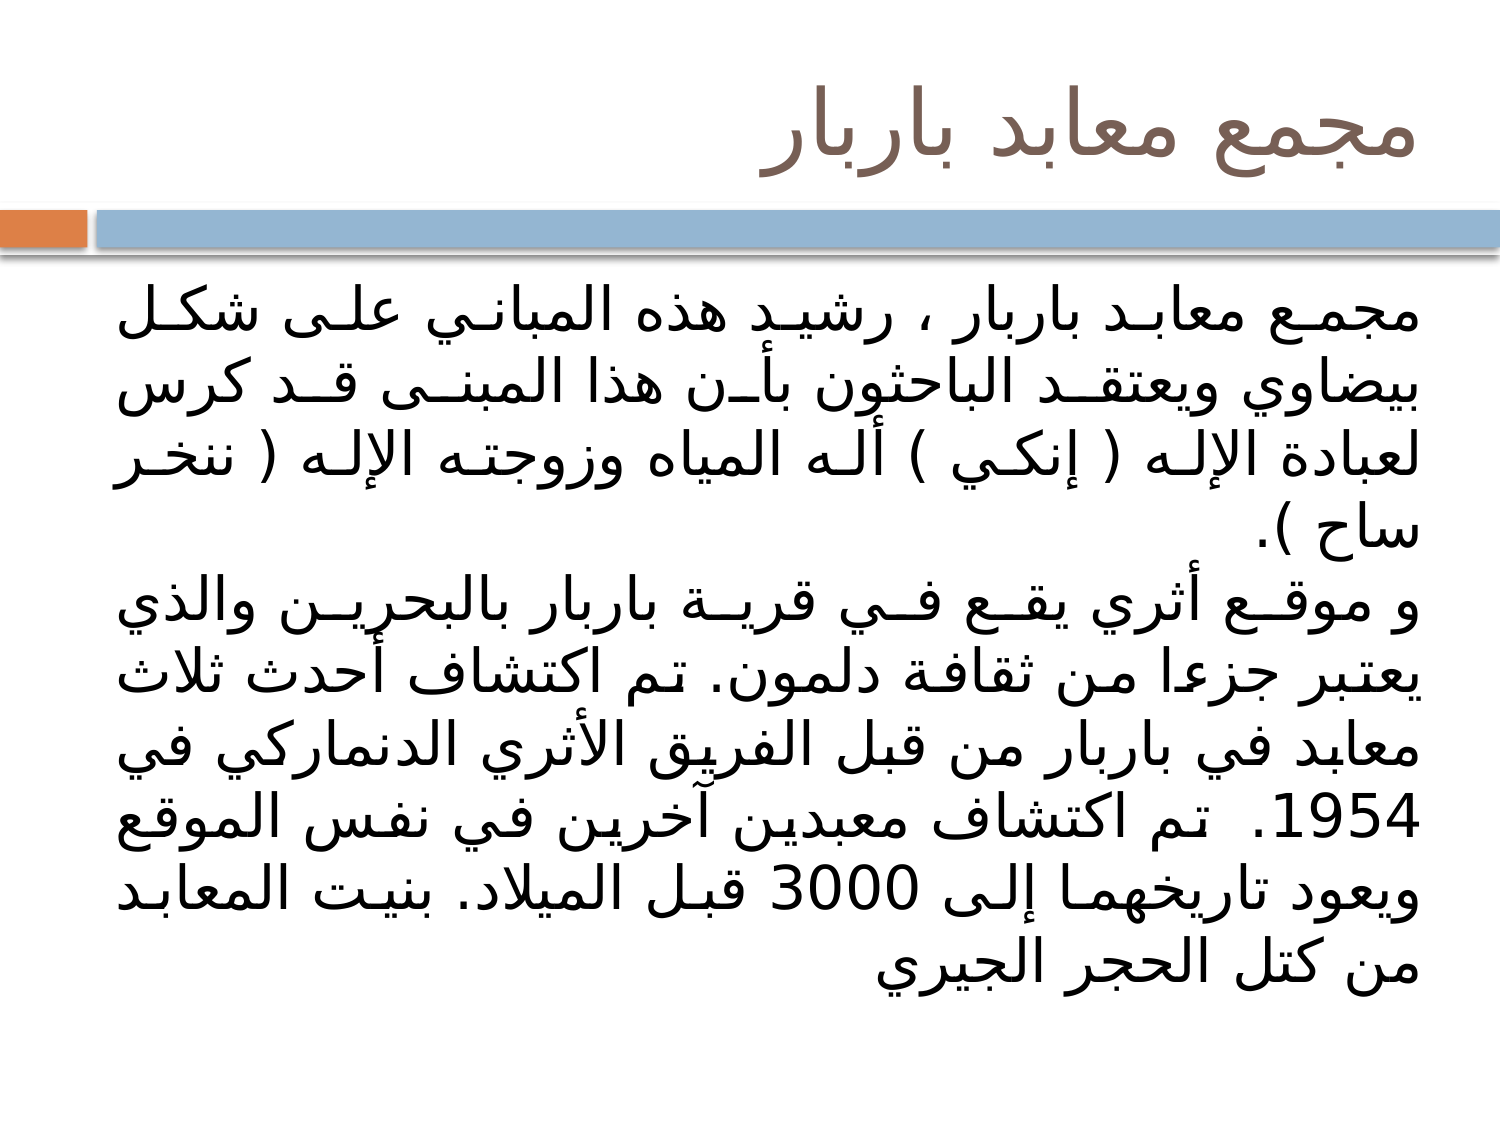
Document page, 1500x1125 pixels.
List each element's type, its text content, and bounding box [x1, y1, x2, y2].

title مجمع معابد باربار [100, 37, 1438, 200]
list مجمع معابد باربار ، رشيد هذه المباني على شكل بيضاوي ويعتقد الباحثون بأن هذا المبنى قد كرس لعبادة الإله ( إنكي ) أله المياه وزوجته الإله ( ننخر ساح ). و موقع أثري يقع في قرية باربار بالبحرين والذي يعتبر جزءا من ثقافة دلمون. تم اكتشاف أحدث ثلاث معابد في باربار من قبل الفريق الأثري الدنماركي في 1954. تم اكتشاف معبدين آخرين في نفس الموقع ويعود تاريخهما إلى 3000 قبل الميلاد. بنيت المعابد من كتل الحجر الجيري [100, 262, 1438, 1000]
